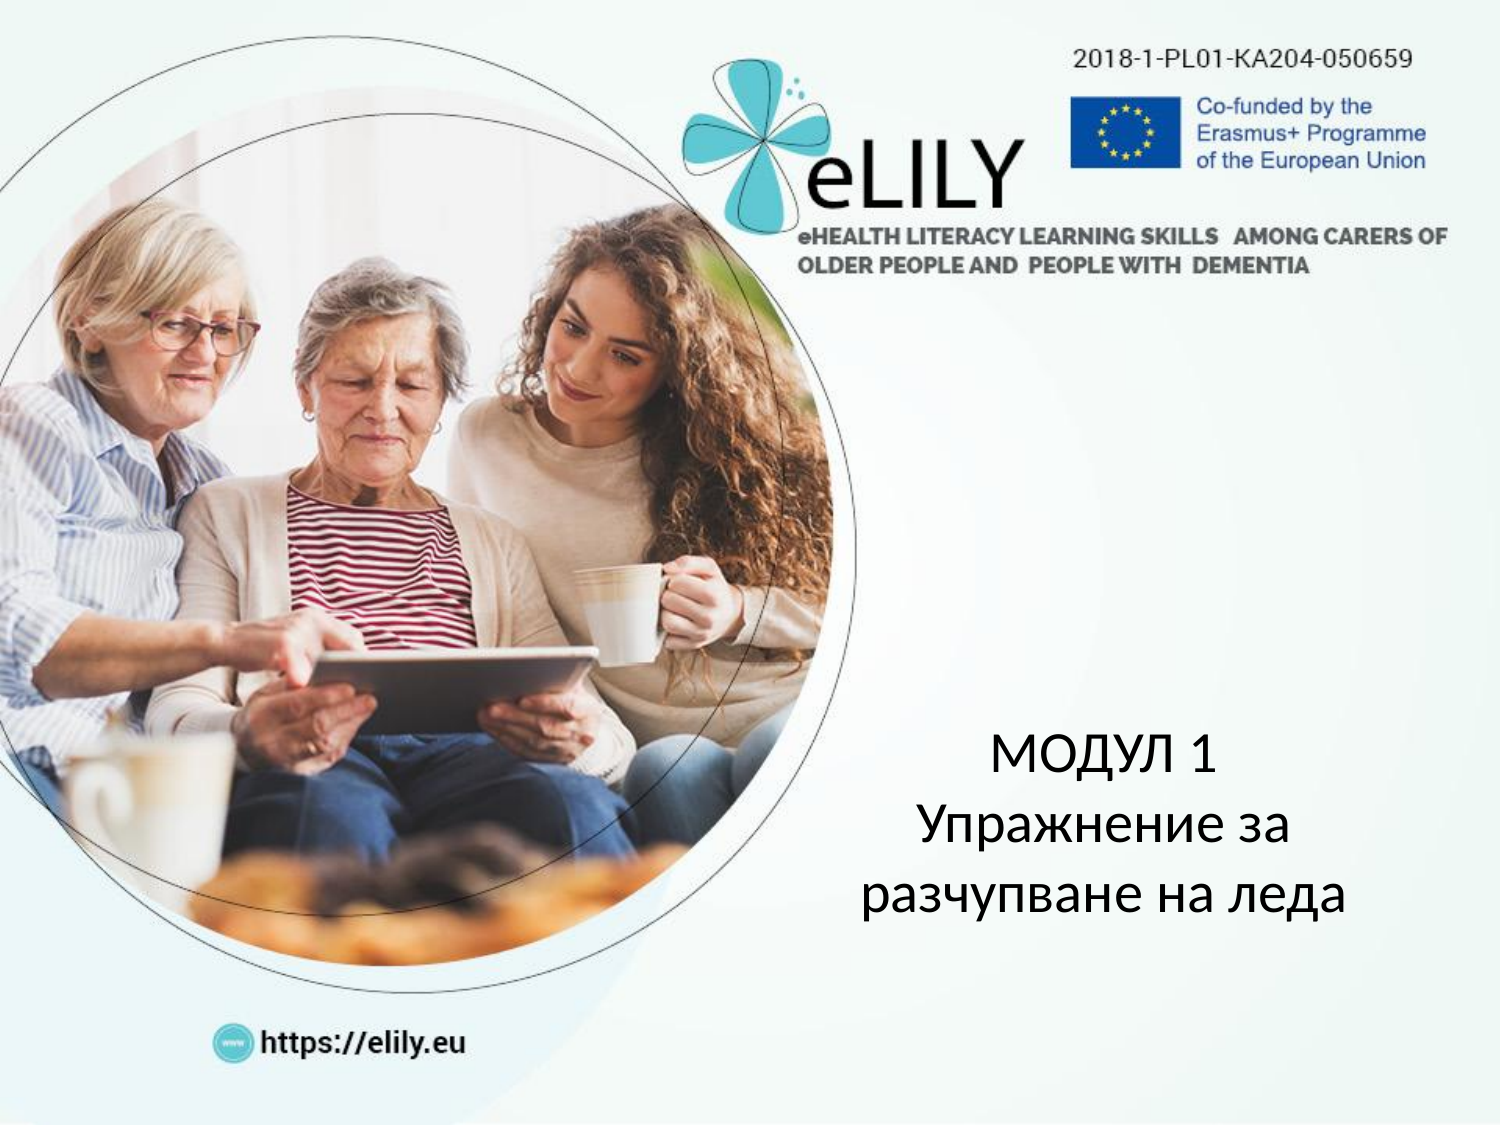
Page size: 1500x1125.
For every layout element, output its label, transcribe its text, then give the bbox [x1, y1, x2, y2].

text_box МОДУЛ 1 Упражнение за разчупване на леда [753, 706, 1455, 932]
picture [0, 0, 1500, 1125]
